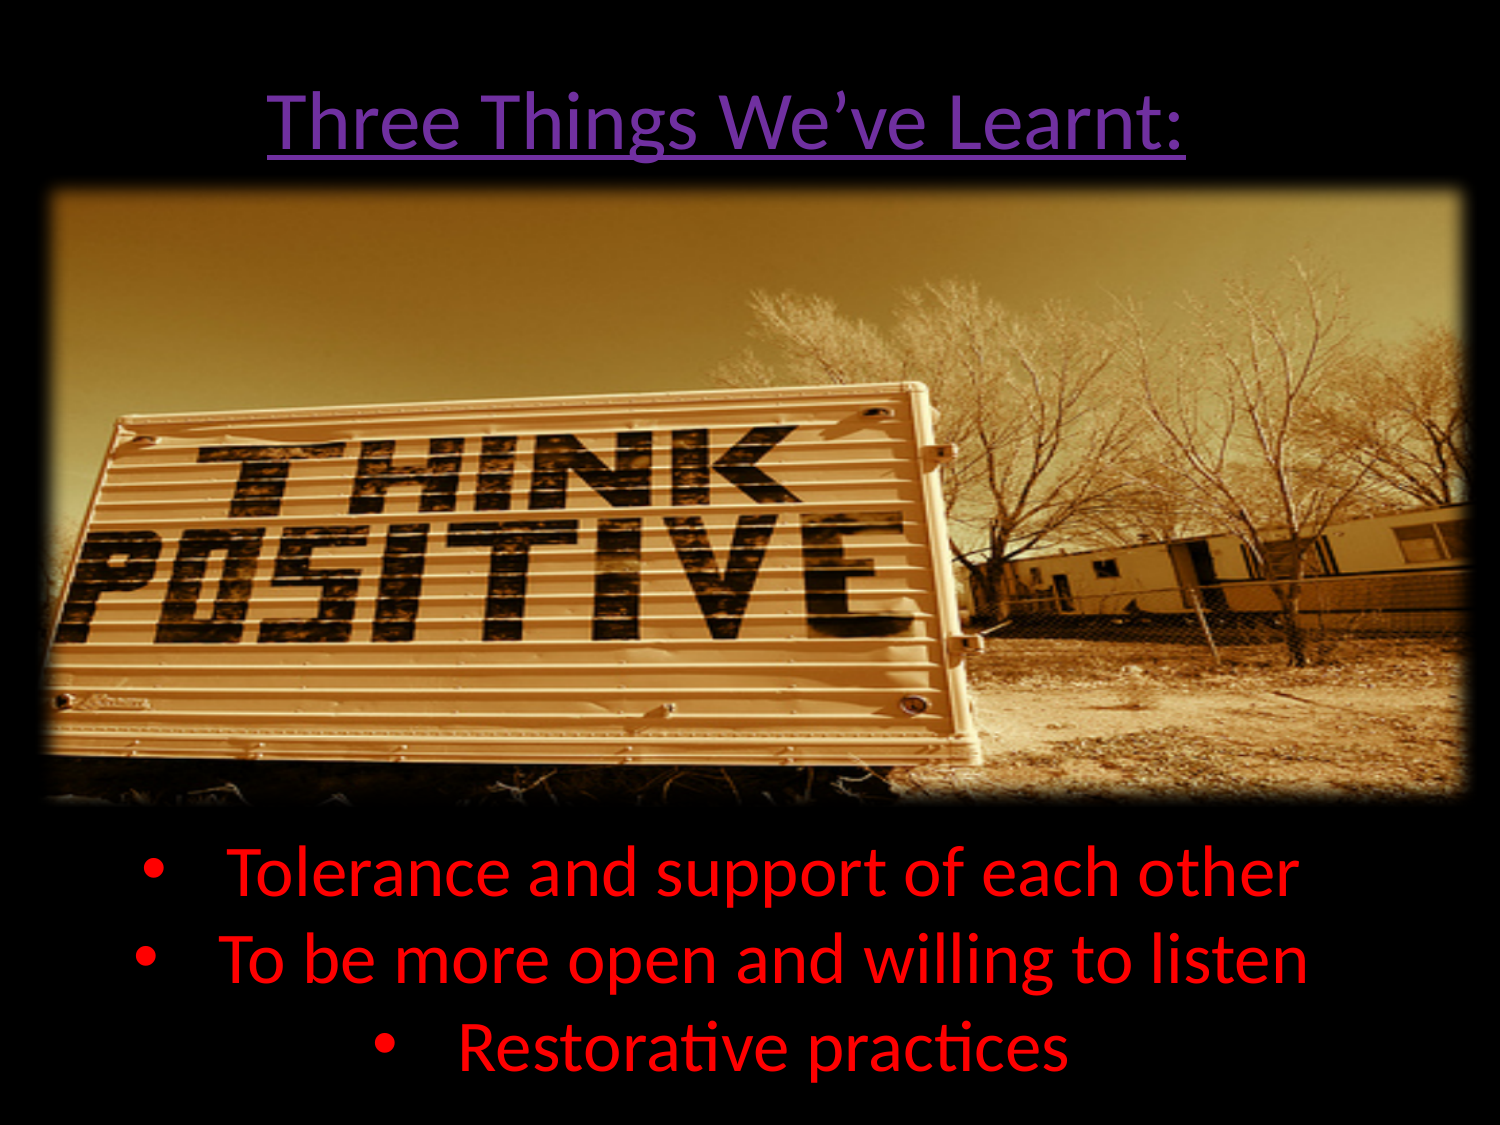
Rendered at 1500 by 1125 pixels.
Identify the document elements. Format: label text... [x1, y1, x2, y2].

text_box Three Things We’ve Learnt: Tolerance and support of each other To be more open and willing to listen Restorative practices [46, 58, 1407, 174]
picture [34, 175, 1477, 809]
text_box Three Things We’ve Learnt: Tolerance and support of each other To be more open and willing to listen Restorative practices [46, 816, 1407, 1094]
